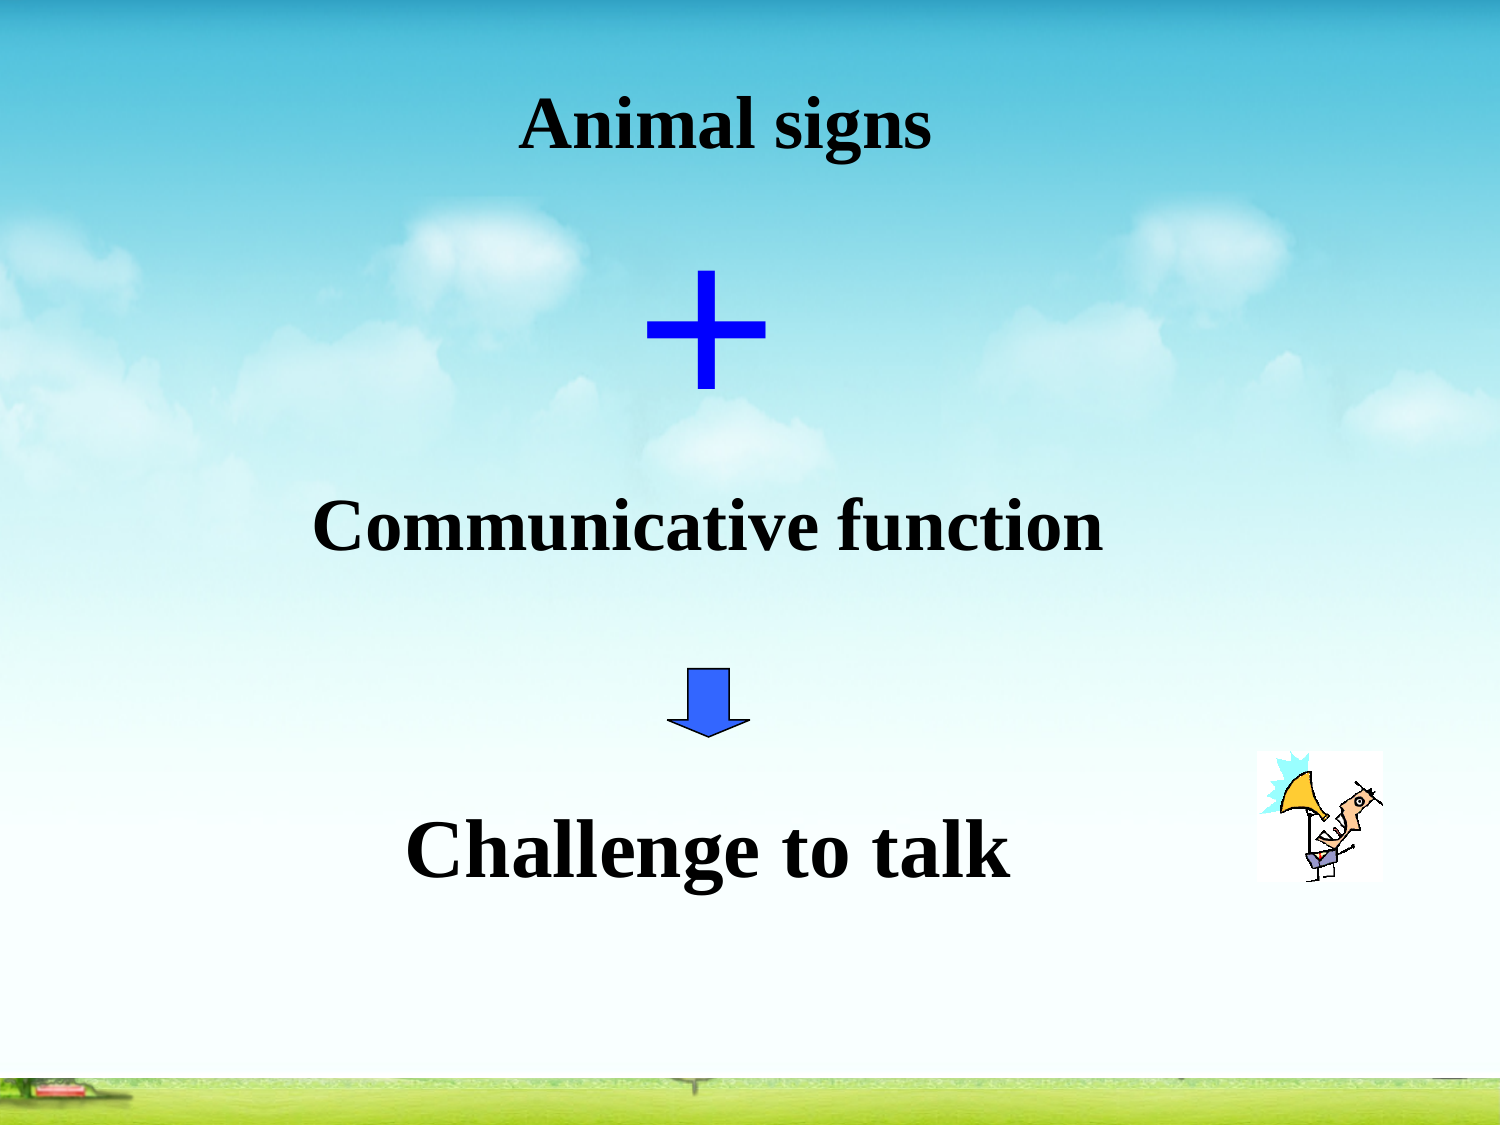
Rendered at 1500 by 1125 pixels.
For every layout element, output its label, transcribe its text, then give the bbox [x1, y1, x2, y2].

subtitle Communicative function [183, 467, 1234, 646]
picture [0, 0, 1500, 1125]
text_box ＋ [608, 219, 806, 435]
text_box [667, 668, 750, 737]
title Animal signs [88, 66, 1364, 308]
text_box Challenge to talk [183, 786, 1233, 965]
